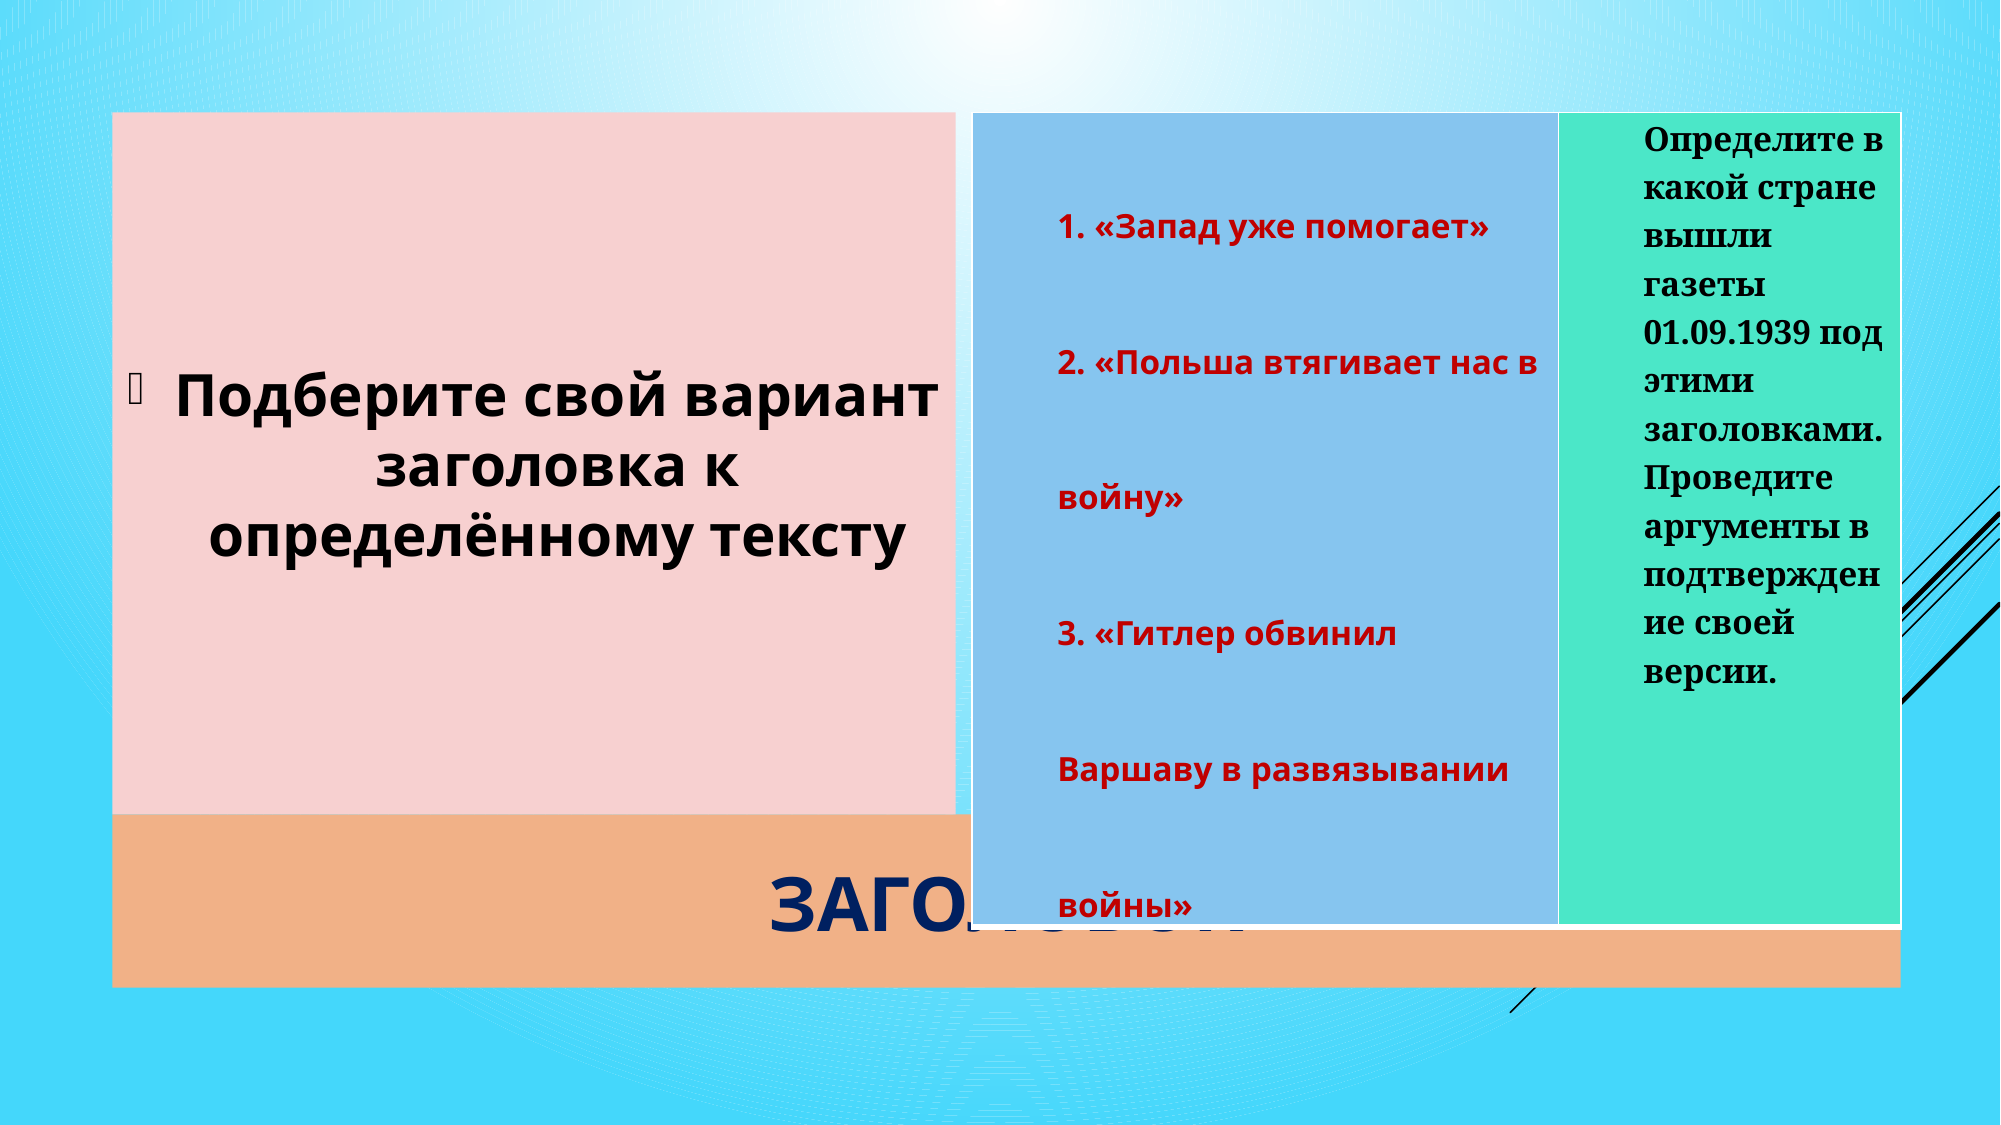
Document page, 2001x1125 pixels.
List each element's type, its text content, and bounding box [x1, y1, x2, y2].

table_header 1. «Запад уже помогает» 2. «Польша втягивает нас в войну» 3. «Гитлер обвинил Варшаву в развязывании войны» [973, 113, 1558, 924]
title ЗАГОЛОВОК [112, 814, 1901, 988]
list Подберите свой вариант заголовка к определённому тексту [112, 112, 956, 815]
table_header Определите в какой стране вышли газеты 01.09.1939 под этими заголовками. Проведите аргументы в подтверждение своей версии. [1559, 113, 1900, 924]
